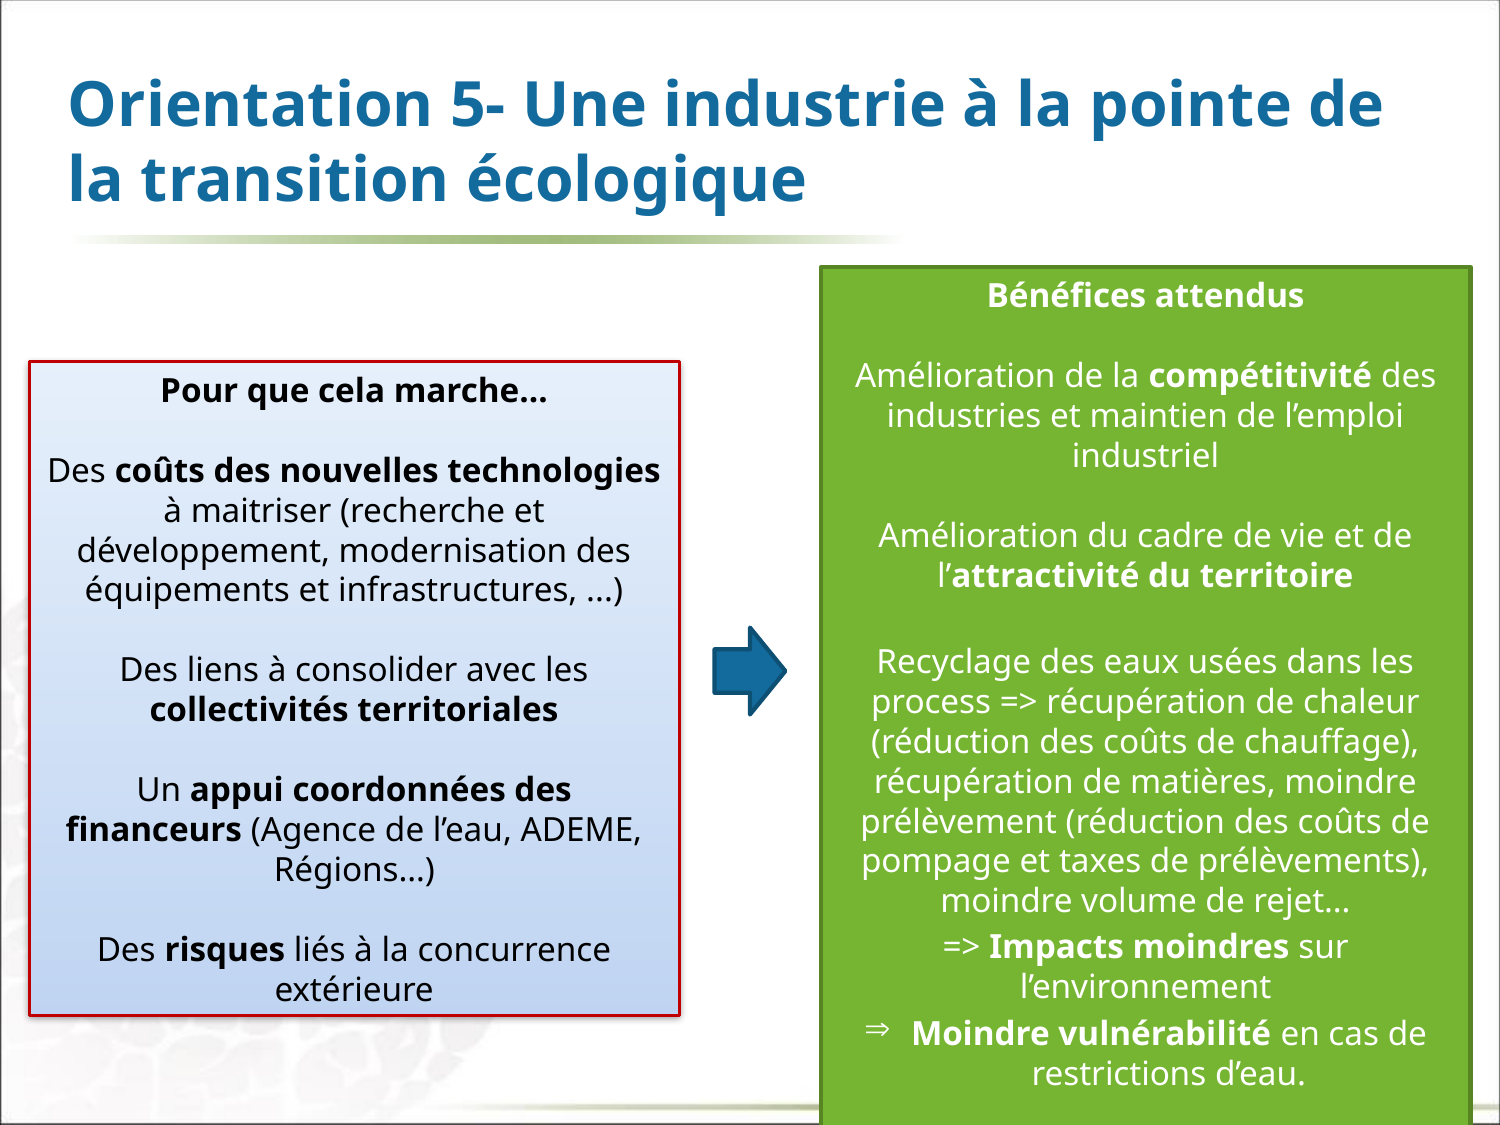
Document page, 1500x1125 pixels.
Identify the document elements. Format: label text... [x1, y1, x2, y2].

text_box Orientation 5- Une industrie à la pointe de la transition écologique [53, 56, 1436, 222]
text_box [712, 625, 787, 717]
text_box Bénéfices attendus Amélioration de la compétitivité des industries et maintien de l’emploi industriel Amélioration du cadre de vie et de l’attractivité du territoire Recyclage des eaux usées dans les process => récupération de chaleur (réduction des coûts de chauffage), récupération de matières, moindre prélèvement (réduction des coûts de pompage et taxes de prélèvements), moindre volume de rejet… => Impacts moindres sur l’environnement Moindre vulnérabilité en cas de restrictions d’eau. Santé des employés et des riverains [819, 265, 1473, 1125]
text_box Pour que cela marche… Des coûts des nouvelles technologies à maitriser (recherche et développement, modernisation des équipements et infrastructures, ...) Des liens à consolider avec les collectivités territoriales Un appui coordonnées des financeurs (Agence de l’eau, ADEME, Régions…) Des risques liés à la concurrence extérieure [29, 361, 680, 1016]
picture [0, 0, 1500, 1125]
